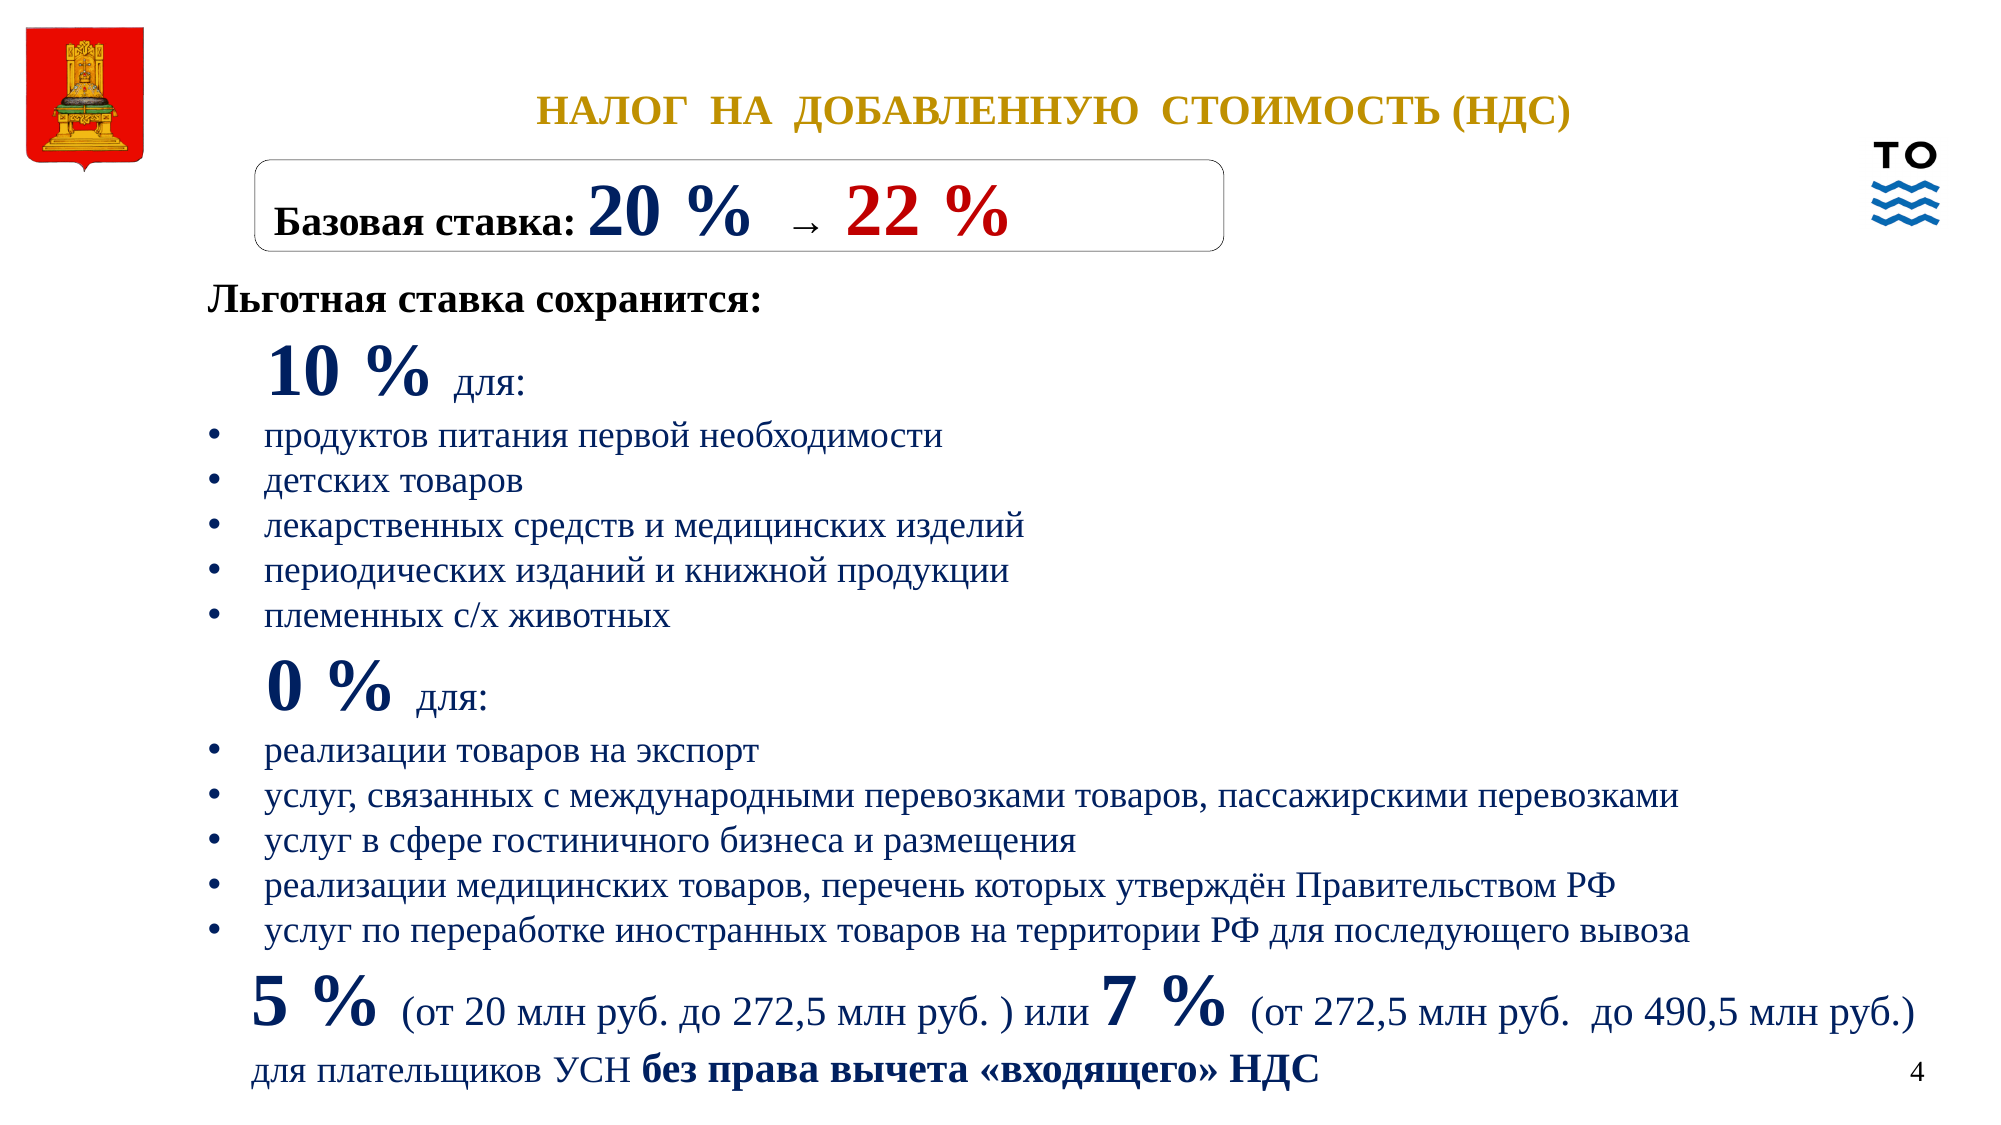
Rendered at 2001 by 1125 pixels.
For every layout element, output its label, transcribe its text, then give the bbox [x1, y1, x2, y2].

text_box Базовая ставка: 20 % → 22 % [252, 157, 1226, 254]
picture [1859, 136, 1949, 229]
text_box Льготная ставка сохранится: 10 % для: продуктов питания первой необходимости детских товаров лекарственных средств и медицинских изделий периодических изданий и книжной продукции племенных с/х животных 0 % для: реализации товаров на экспорт услуг, связанных с международными перевозками товаров, пассажирскими перевозками услуг в сфере гостиничного бизнеса и размещения реализации медицинских товаров, перечень которых утверждён Правительством РФ услуг по переработке иностранных товаров на территории РФ для последующего вывоза 5 % (от 20 млн руб. до 272,5 млн руб. ) или 7 % (от 272,5 млн руб. до 490,5 млн руб.) для плательщиков УСН без права вычета «входящего» НДС [149, 255, 1976, 1106]
slide_number 4 [1893, 1058, 1940, 1093]
text_box НАЛОГ НА ДОБАВЛЕННУЮ СТОИМОСТЬ (НДС) [204, 55, 1904, 159]
picture [23, 19, 152, 180]
